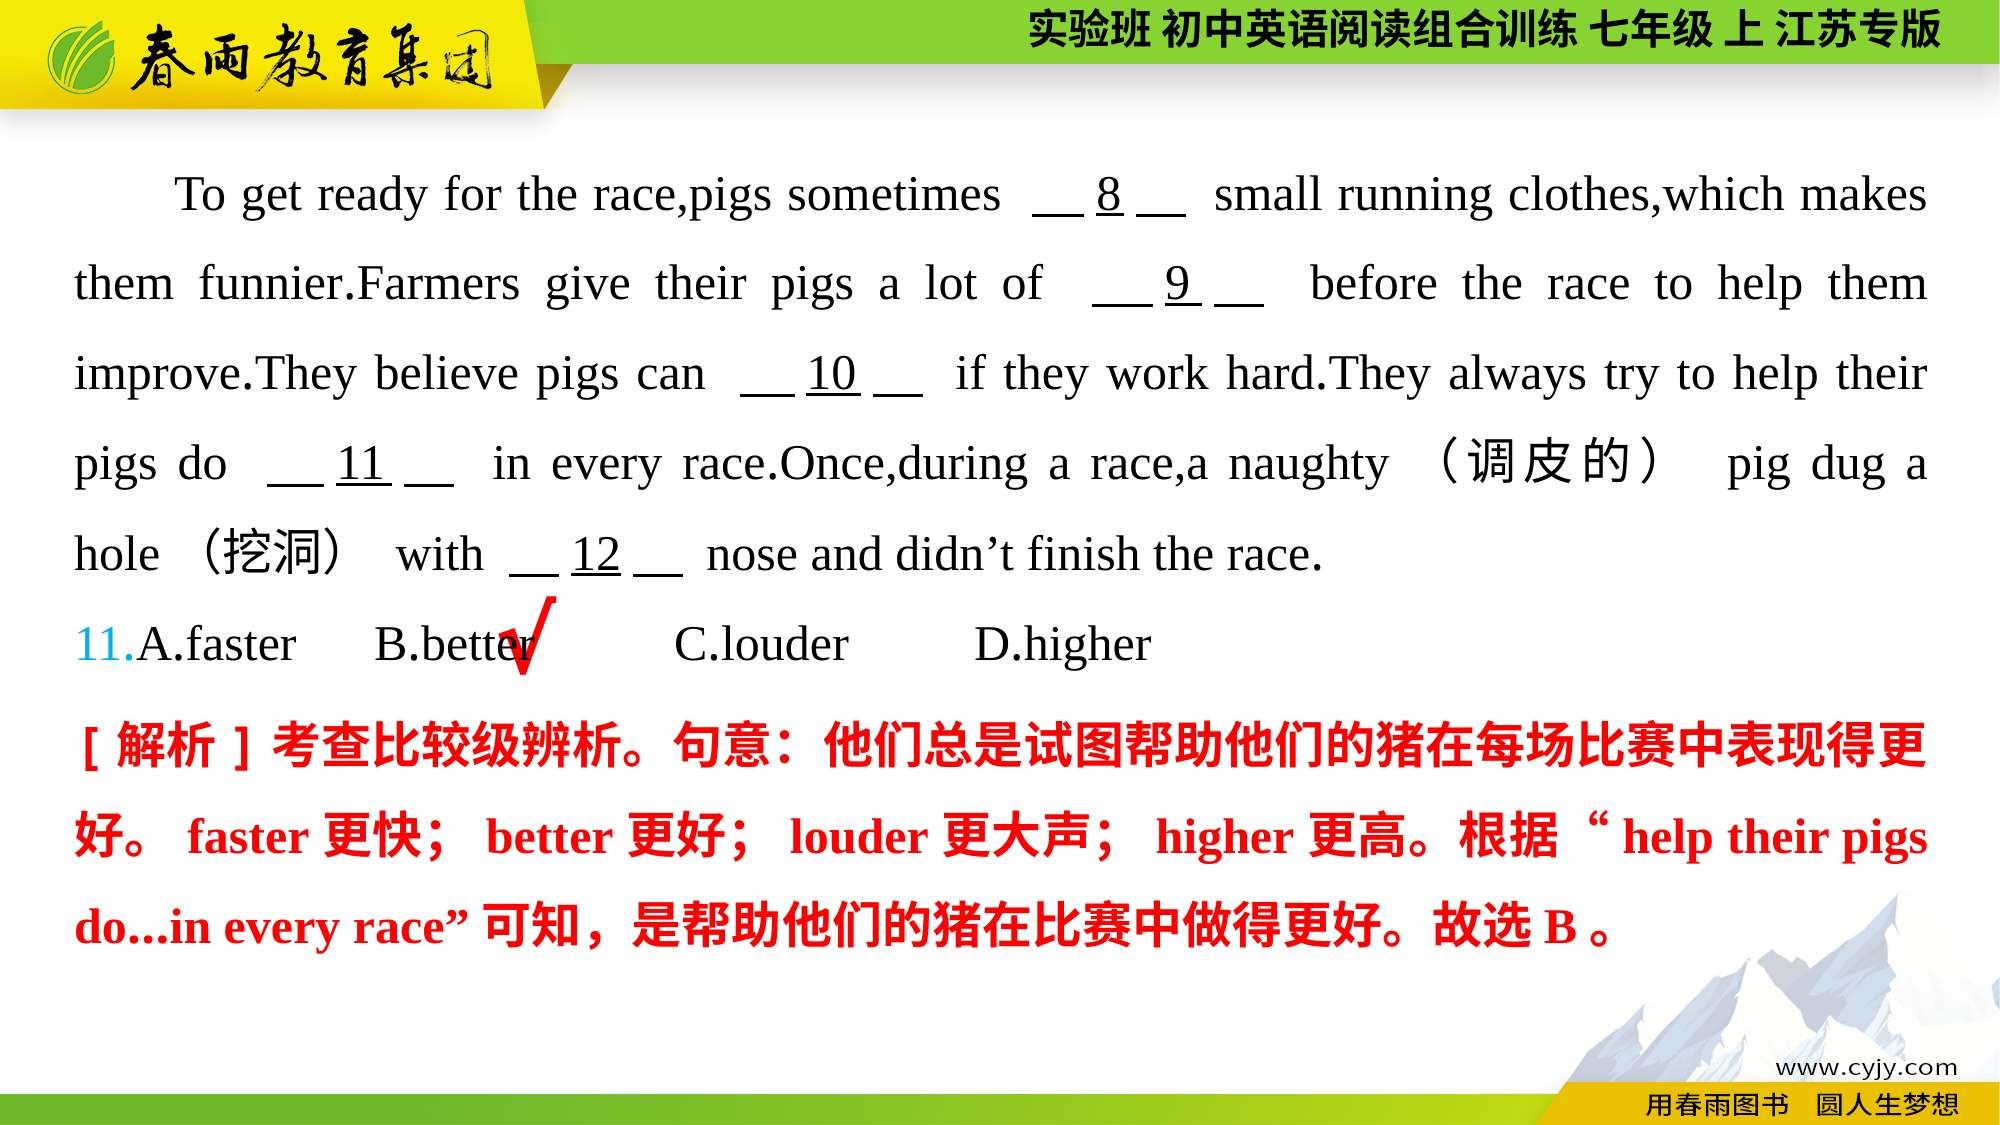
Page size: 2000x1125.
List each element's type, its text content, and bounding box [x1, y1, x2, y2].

list To get ready for the race,pigs sometimes 8 small running clothes,which makes them funnier.Farmers give their pigs a lot of 9 before the race to help them improve.They believe pigs can 10 if they work hard.They always try to help their pigs do 11 in every race.Once,during a race,a naughty（调皮的） pig dug a hole（挖洞） with 12 nose and didn’t finish the race. 11.A.faster B.better C.louder D.higher [59, 122, 1944, 675]
text_box [解析]考查比较级辨析。句意：他们总是试图帮助他们的猪在每场比赛中表现得更好。faster更快；better更好；louder更大声；higher更高。根据“help their pigs do...in every race”可知，是帮助他们的猪在比赛中做得更好。故选B。 [59, 675, 1944, 961]
picture [0, 0, 2000, 1125]
